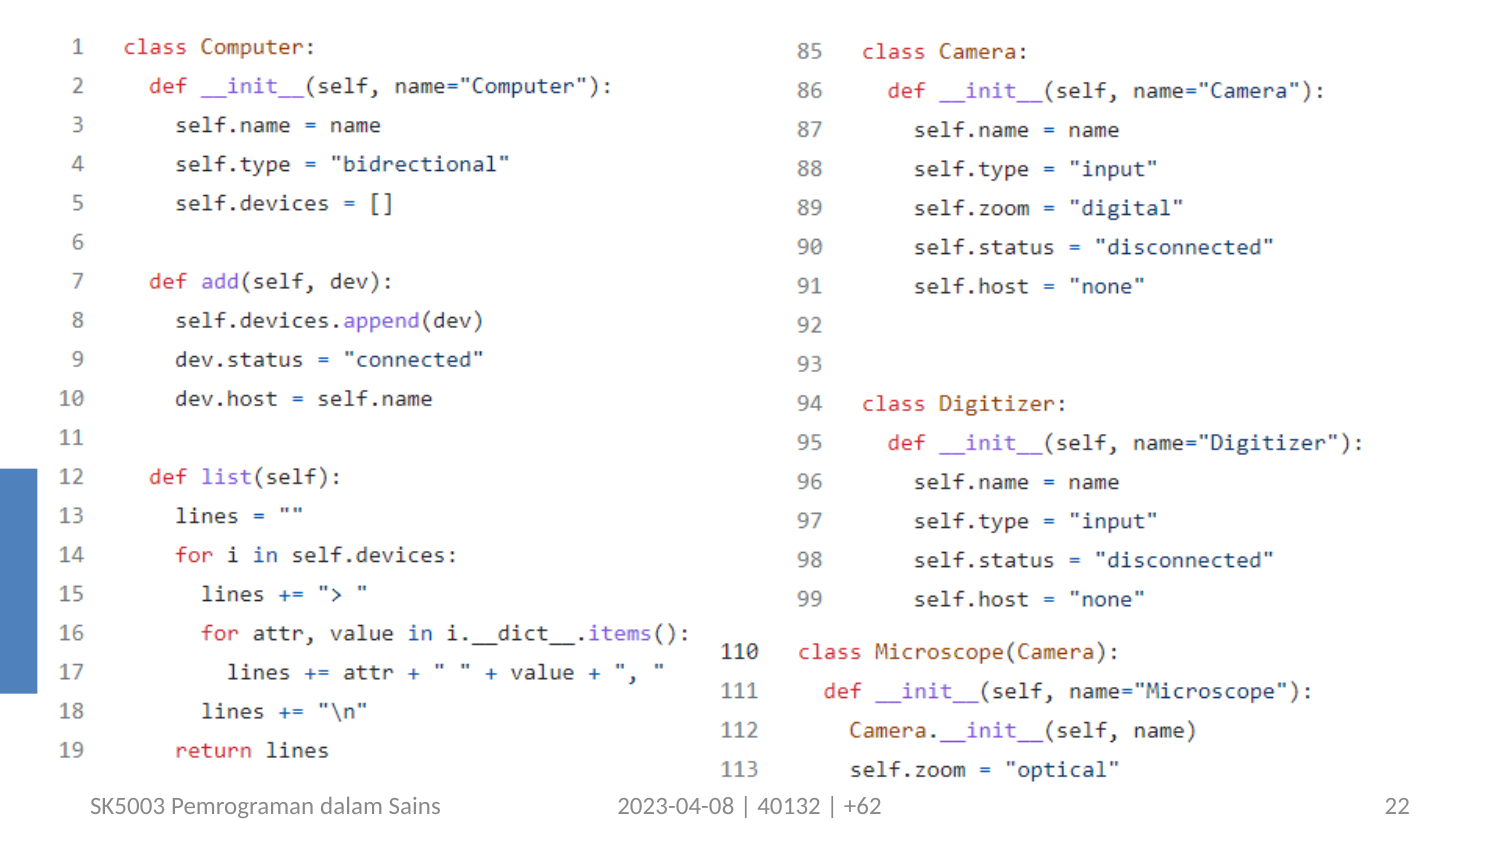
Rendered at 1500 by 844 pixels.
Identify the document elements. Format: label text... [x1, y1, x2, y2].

picture [712, 630, 1323, 785]
picture [790, 34, 1376, 613]
slide_number SK5003 Pemrograman dalam Sains [75, 782, 463, 827]
slide_number 22 [1074, 782, 1425, 827]
picture [49, 34, 699, 772]
footer 2023-04-08 | 40132 | +62 [512, 782, 988, 827]
